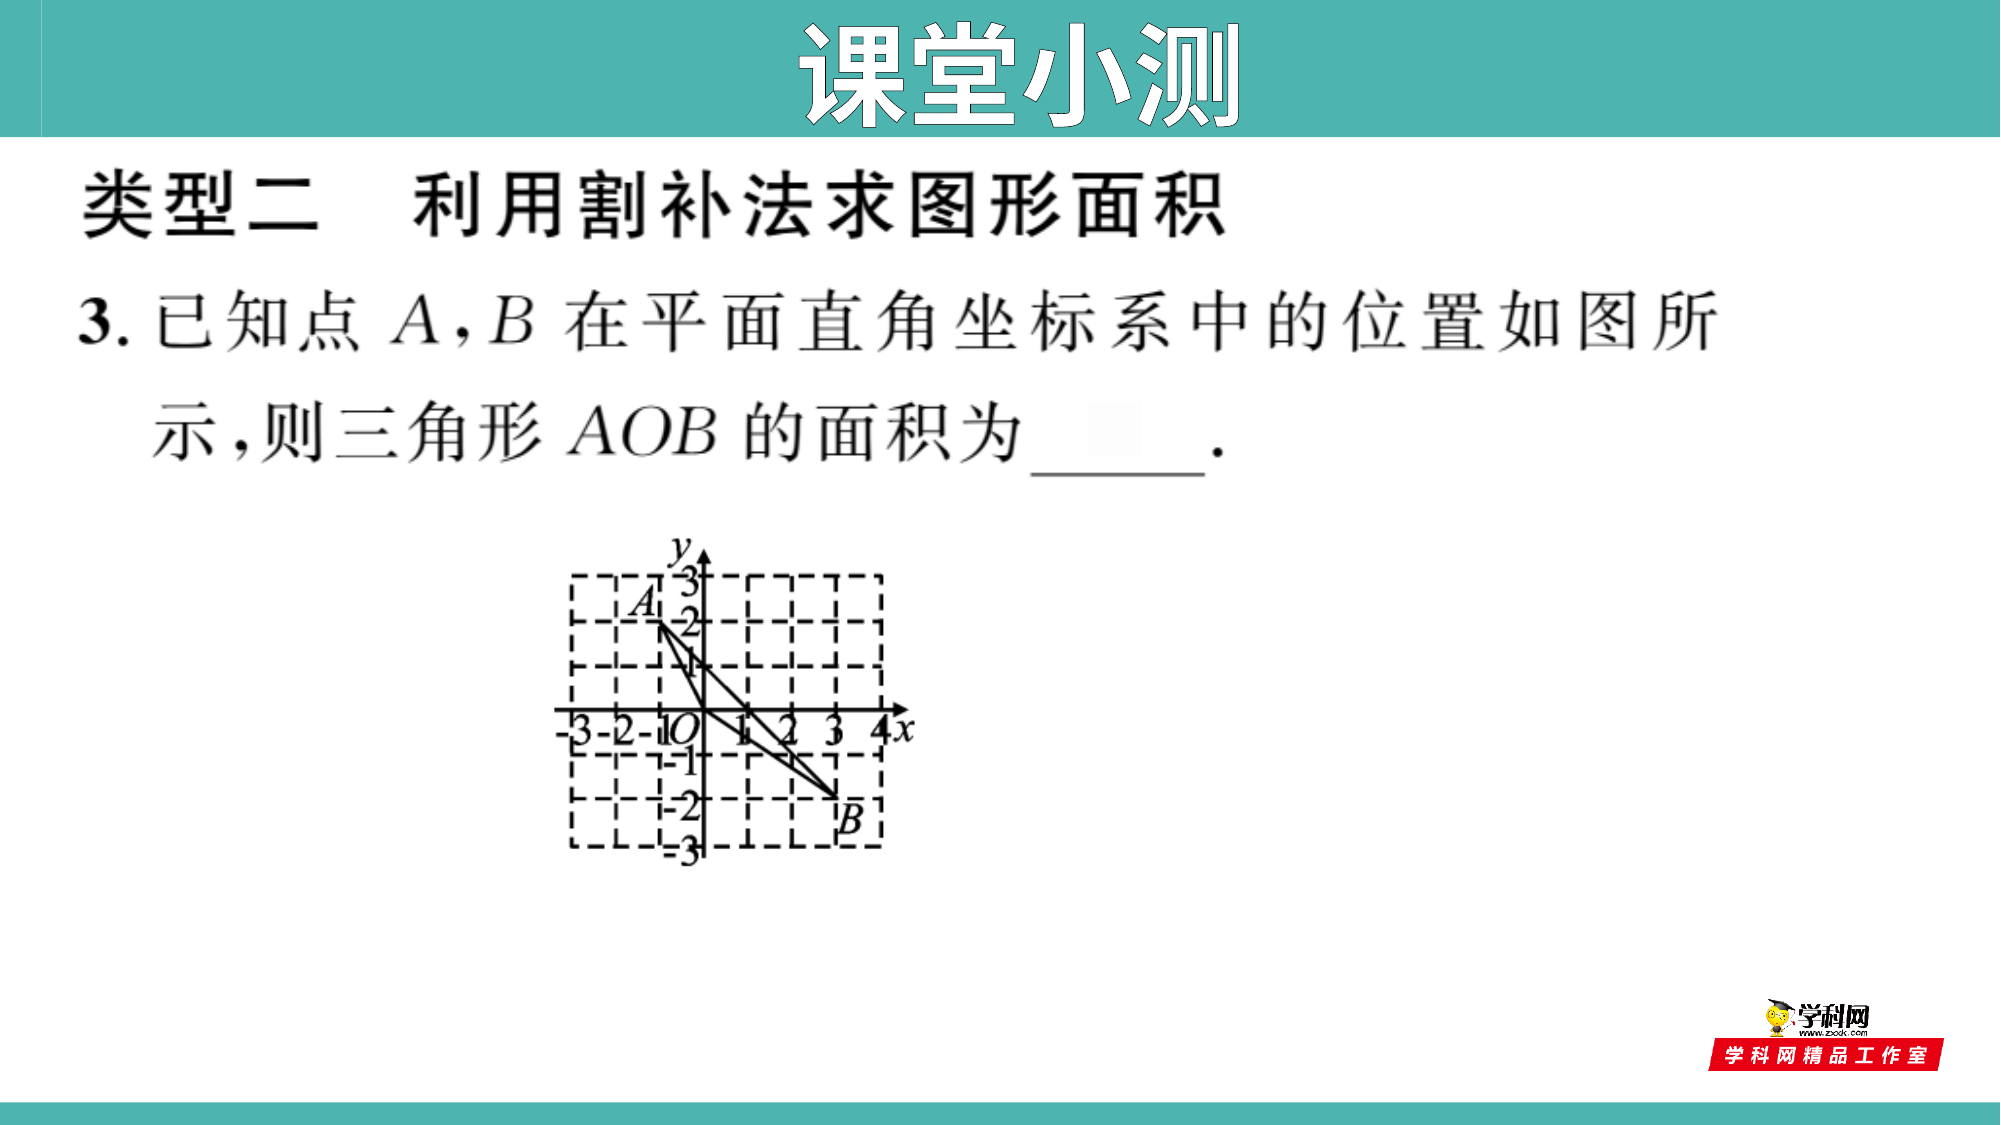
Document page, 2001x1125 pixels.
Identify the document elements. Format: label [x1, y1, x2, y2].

picture [1708, 1038, 1944, 1071]
picture [1766, 999, 1869, 1037]
picture [41, 148, 1758, 487]
text_box [0, 0, 2000, 138]
text_box [0, 1100, 2000, 1125]
picture [528, 534, 940, 872]
